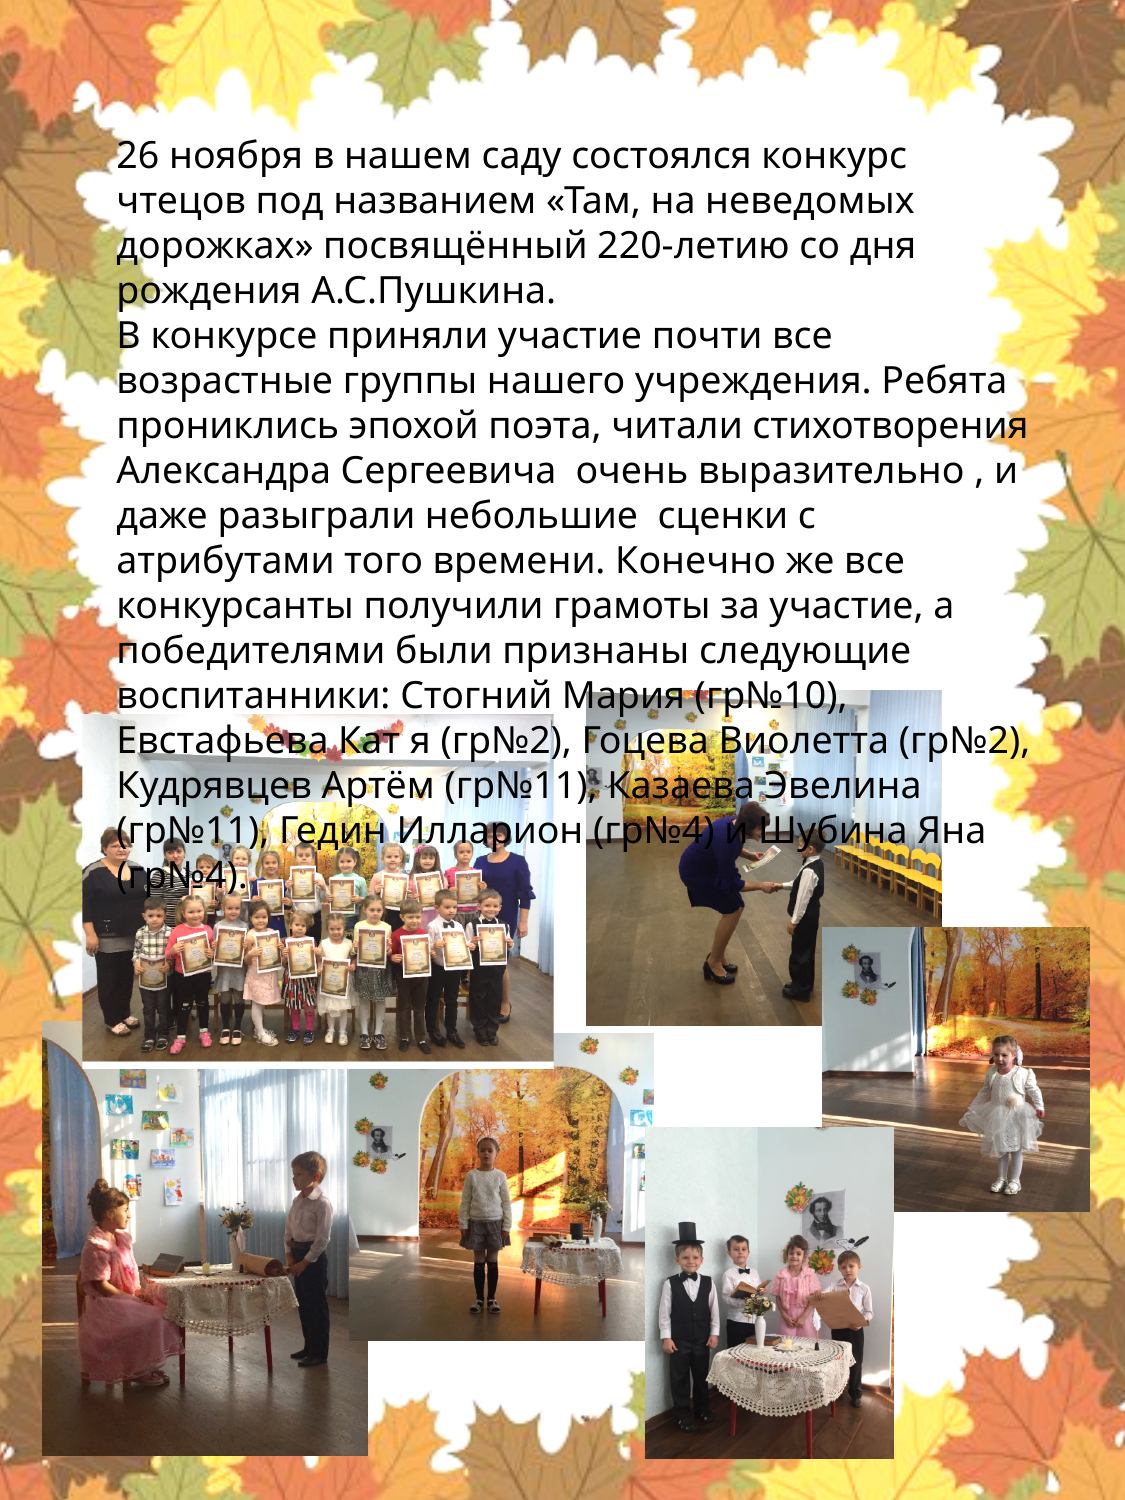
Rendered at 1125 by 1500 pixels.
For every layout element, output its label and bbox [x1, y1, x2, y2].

text_box [0, 0, 1125, 1500]
